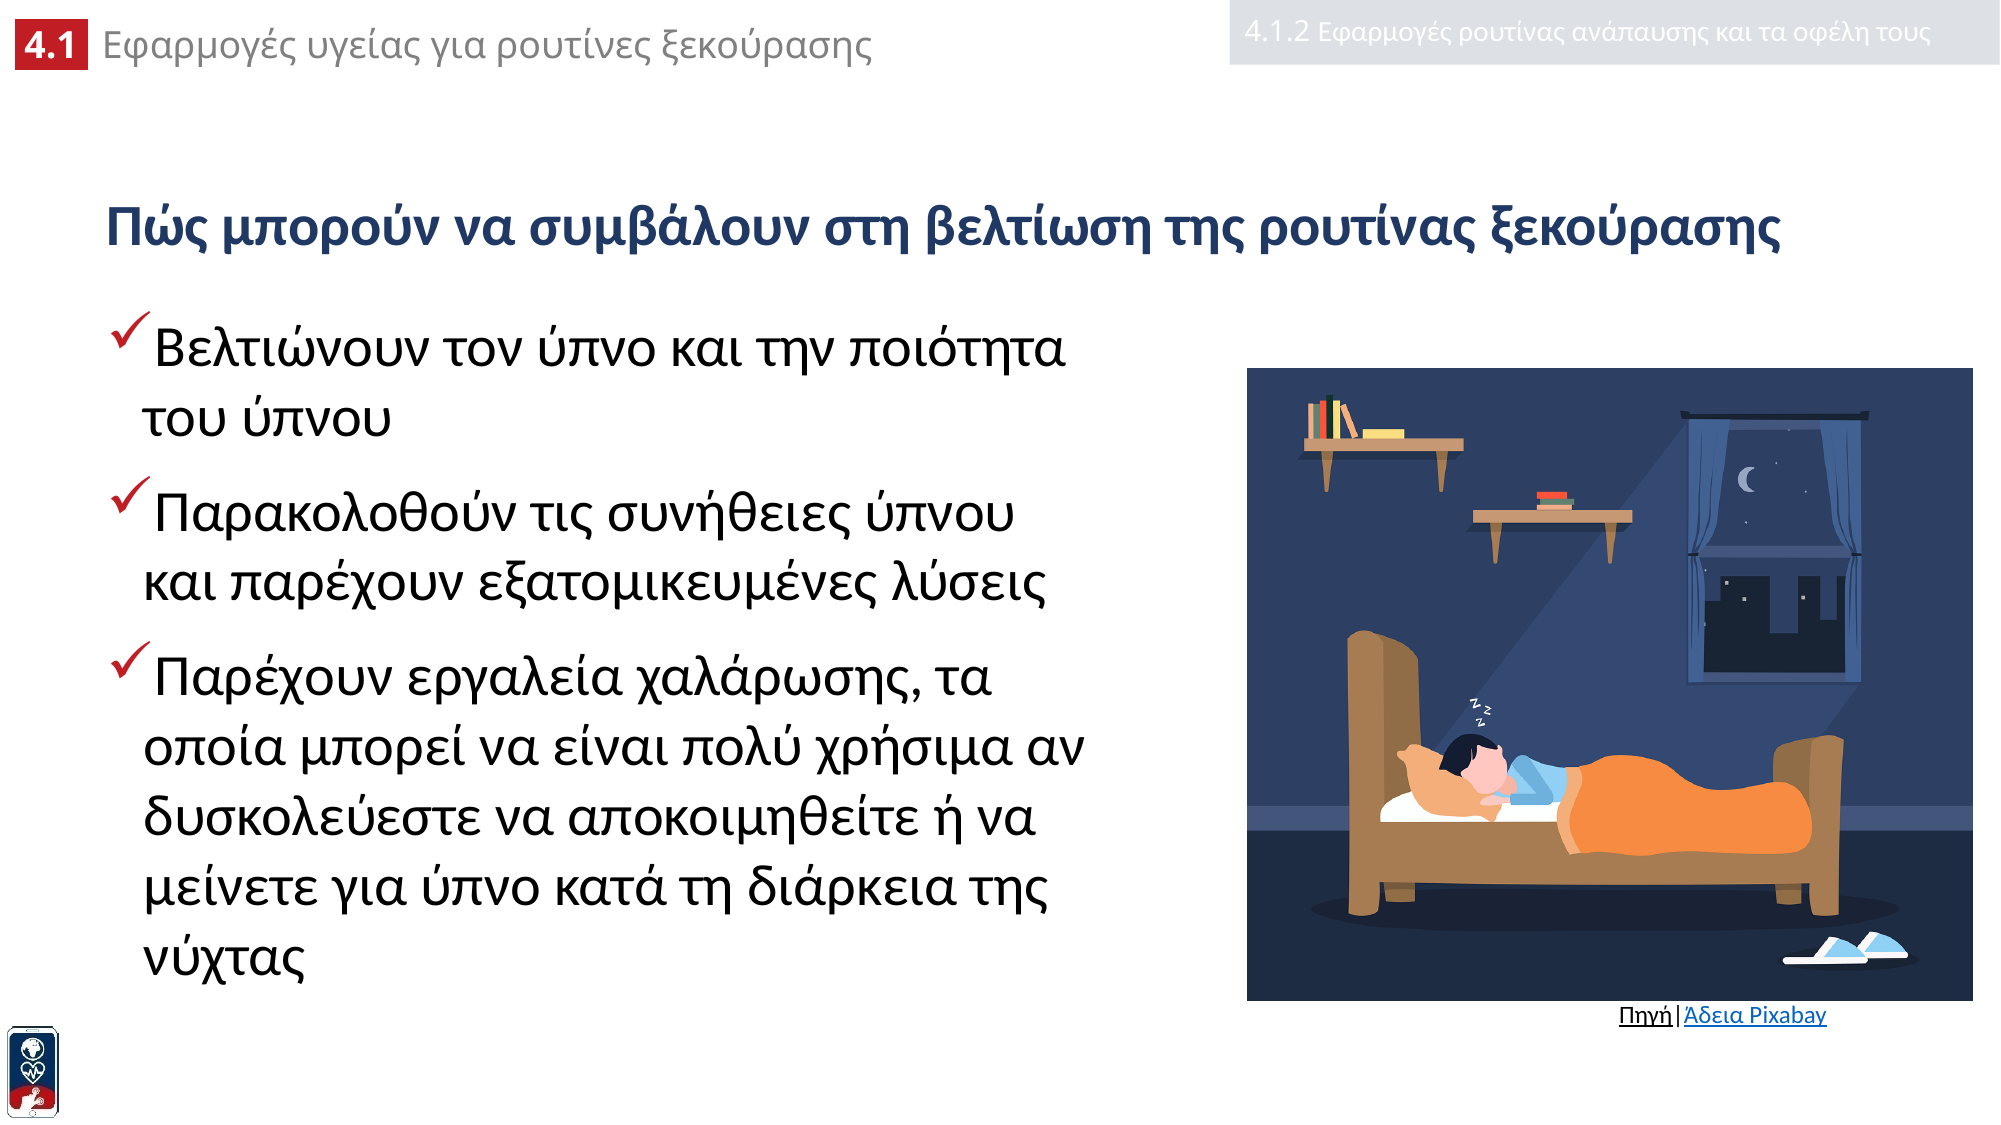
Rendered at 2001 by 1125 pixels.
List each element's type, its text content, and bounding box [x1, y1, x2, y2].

title Πώς μπορούν να συμβάλουν στη βελτίωση της ρουτίνας ξεκούρασης [91, 177, 1906, 277]
text_box 4.1.2 Εφαρμογές ρουτίνας ανάπαυσης και τα οφέλη τους [1229, 0, 2000, 65]
picture [7, 1026, 59, 1118]
text_box Πηγή|Άδεια Pixabay [1604, 991, 2000, 1036]
list Βελτιώνουν τον ύπνο και την ποιότητα του ύπνου Παρακολοθούν τις συνήθειες ύπνου και παρέχουν εξατομικευμένες λύσεις Παρέχουν εργαλεία χαλάρωσης, τα οποία μπορεί να είναι πολύ χρήσιμα αν δυσκολεύεστε να αποκοιμηθείτε ή να μείνετε για ύπνο κατά τη διάρκεια της νύχτας [91, 300, 1116, 1068]
picture [1247, 368, 1973, 1001]
